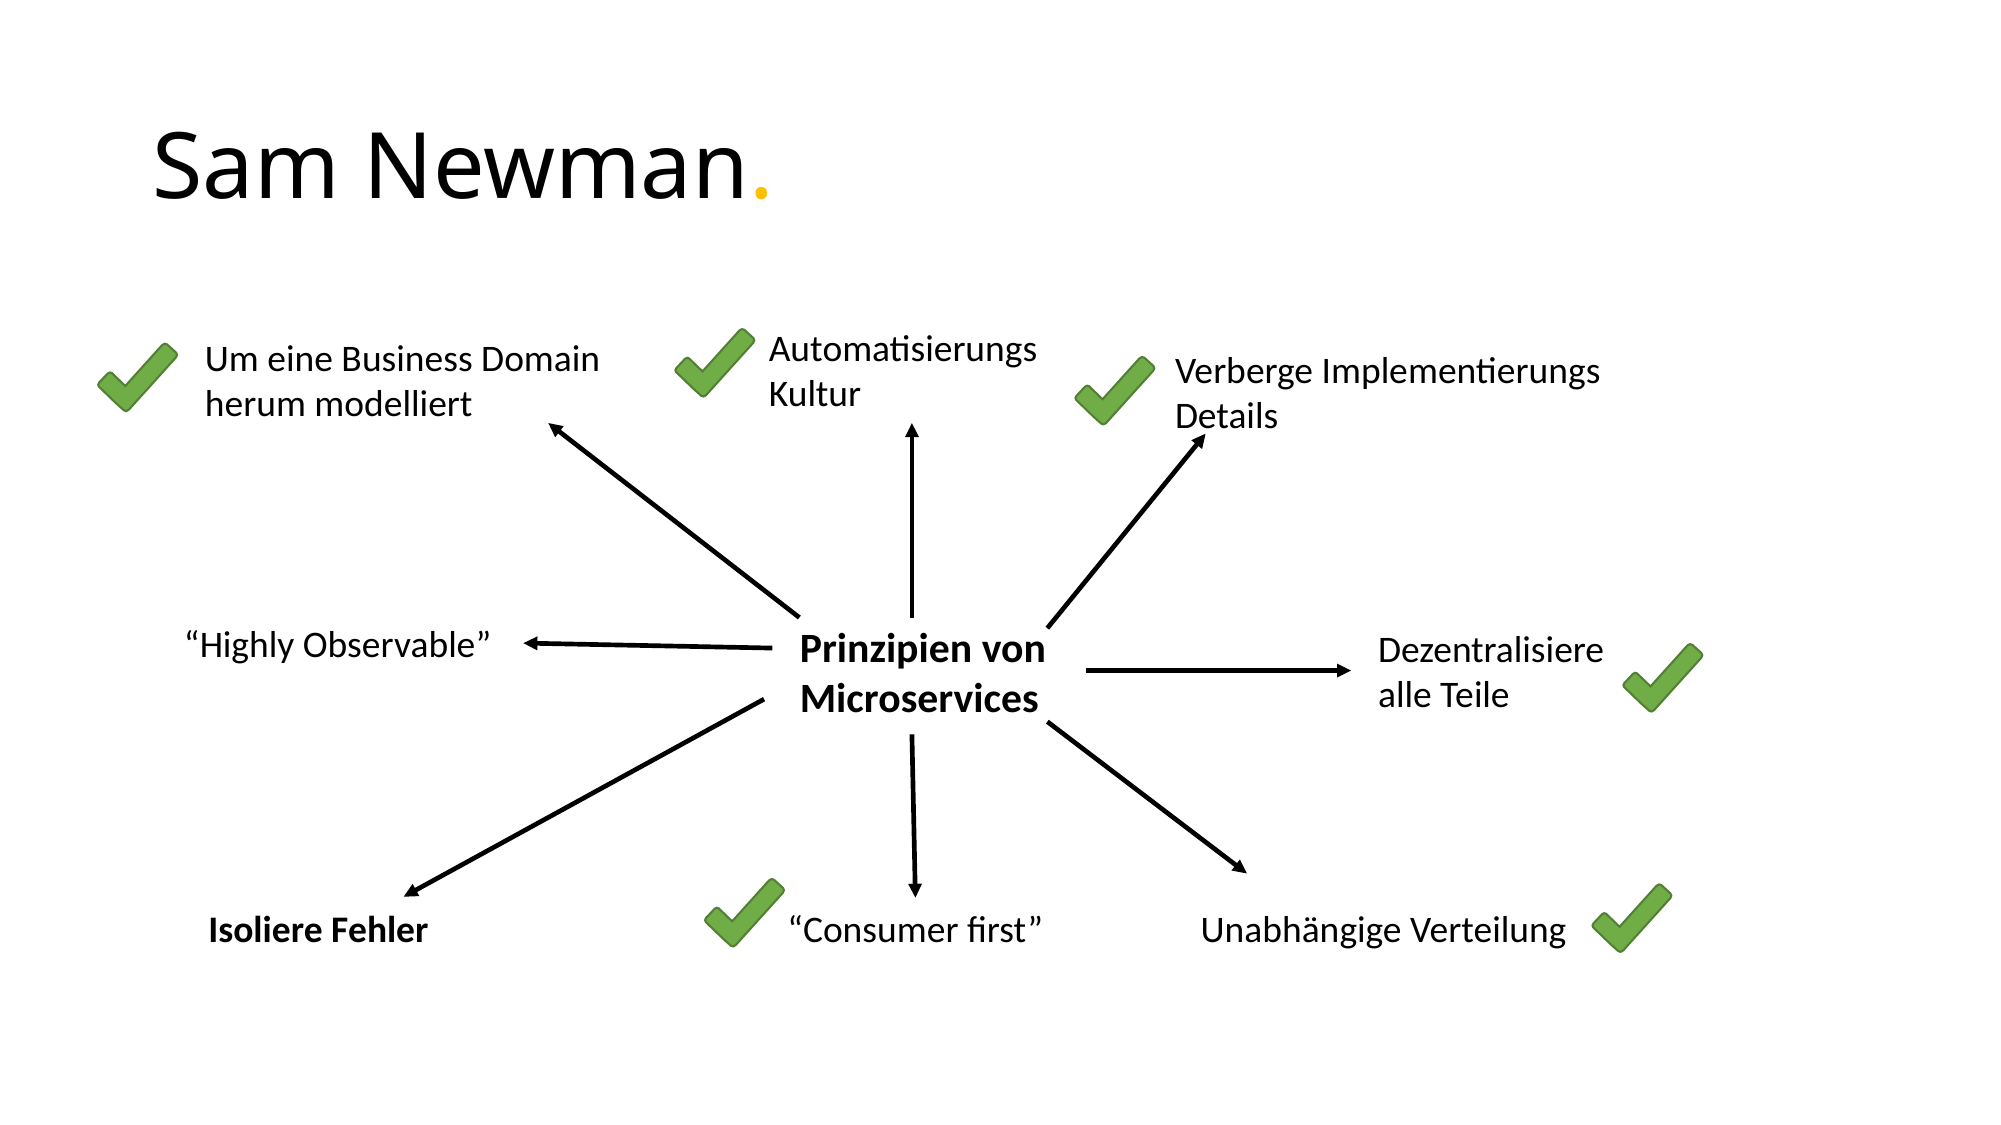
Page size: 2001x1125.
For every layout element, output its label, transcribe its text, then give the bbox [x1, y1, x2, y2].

text_box Prinzipien von Microservices [785, 613, 1071, 729]
title Sam Newman. [137, 59, 1863, 278]
text_box “Consumer first” [772, 897, 1059, 958]
text_box Isoliere Fehler [193, 897, 444, 958]
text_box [548, 423, 800, 618]
text_box [674, 328, 756, 398]
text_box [911, 734, 916, 898]
text_box [1074, 355, 1156, 426]
text_box [97, 342, 179, 413]
text_box Automatisierungs Kultur [753, 317, 1053, 422]
text_box [1622, 643, 1704, 713]
text_box [1591, 883, 1673, 953]
text_box Um eine Business Domain herum modelliert [190, 326, 625, 432]
text_box “Highly Observable” [169, 612, 507, 673]
text_box [703, 877, 786, 948]
text_box Verberge Implementierungs Details [1160, 338, 1616, 444]
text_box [403, 699, 764, 897]
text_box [523, 643, 773, 648]
text_box Dezentralisiere alle Teile [1363, 617, 1628, 723]
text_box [1047, 721, 1247, 874]
text_box Unabhängige Verteilung [1185, 897, 1591, 958]
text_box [1047, 433, 1206, 629]
